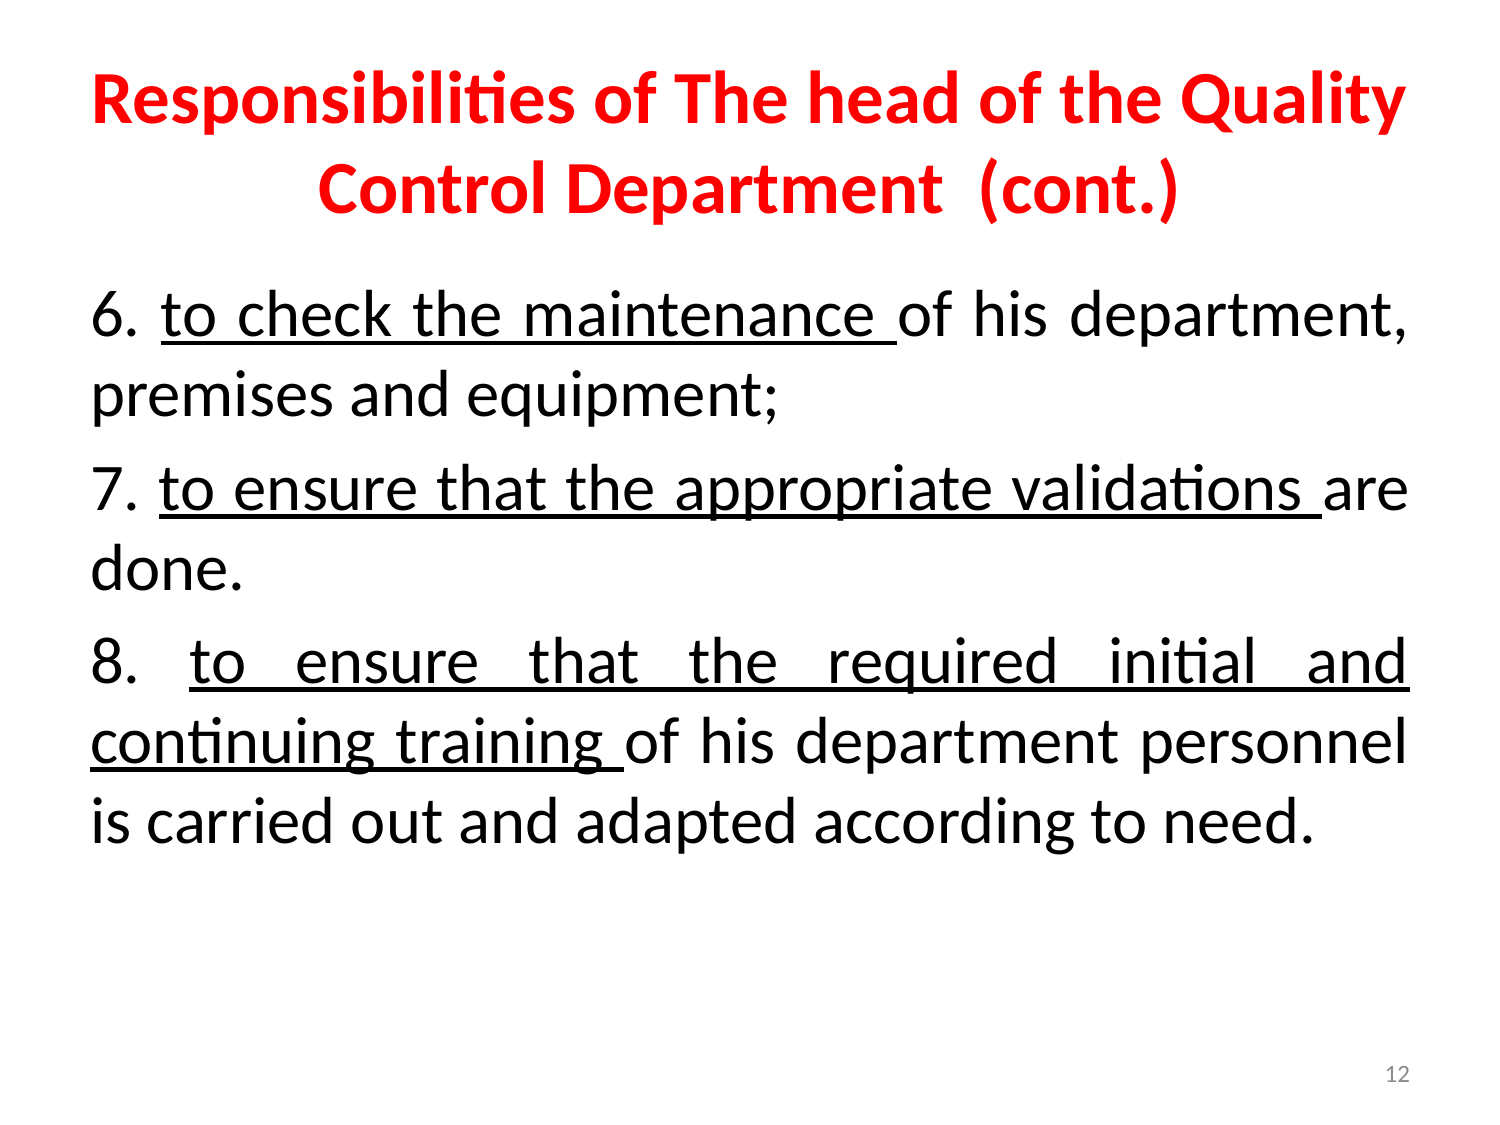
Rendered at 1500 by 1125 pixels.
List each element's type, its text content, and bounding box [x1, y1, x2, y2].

list 6. to check the maintenance of his department, premises and equipment; 7. to ensure that the appropriate validations are done. 8. to ensure that the required initial and continuing training of his department personnel is carried out and adapted according to need. [75, 262, 1425, 1005]
title Responsibilities of The head of the Quality Control Department (cont.) [75, 45, 1425, 233]
slide_number 12 [1074, 1042, 1425, 1103]
